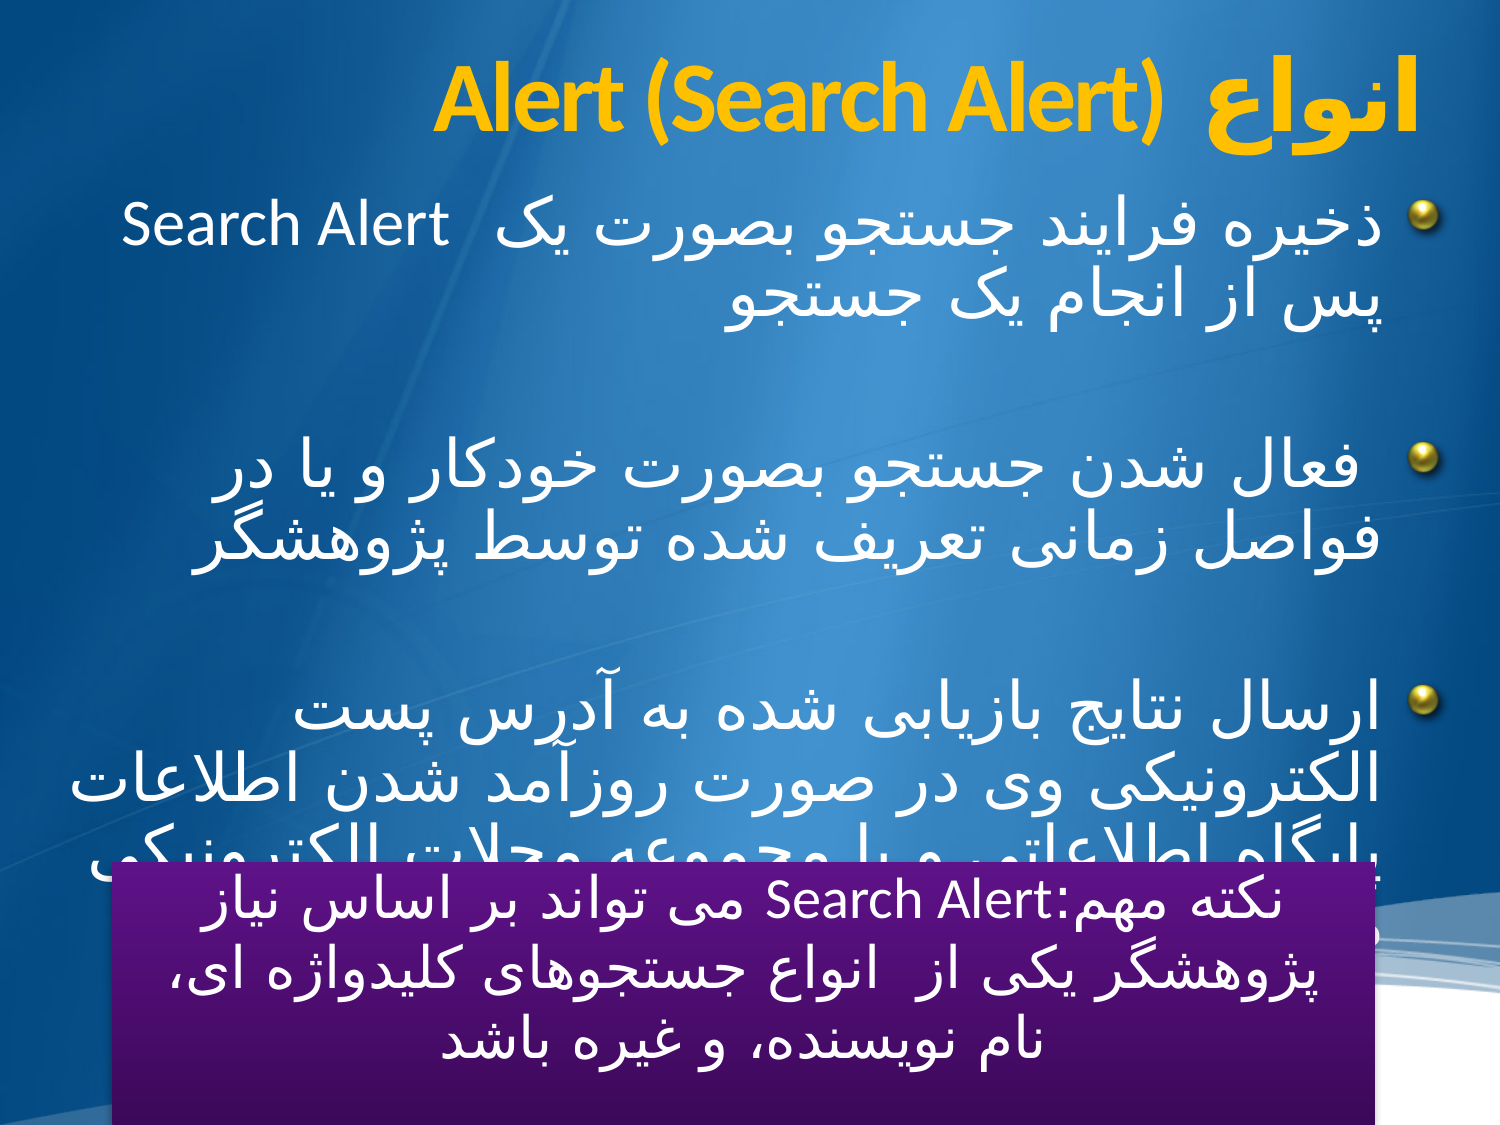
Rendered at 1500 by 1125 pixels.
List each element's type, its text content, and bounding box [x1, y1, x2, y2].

text_box نکته مهم:Search Alert می تواند بر اساس نیاز پژوهشگر یکی از انواع جستجوهای کلیدواژه ای، نام نویسنده، و غیره باشد [112, 862, 1375, 1125]
title انواع Alert (Search Alert) [75, 45, 1425, 187]
list ذخیره فرایند جستجو بصورت یک Search Alert پس از انجام یک جستجو فعال شدن جستجو بصورت خودکار و یا در فواصل زمانی تعریف شده توسط پژوهشگر ارسال نتایج بازیابی شده به آدرس پست الکترونیکی وی در صورت روزآمد شدن اطلاعات پایگاه اطلاعاتی و یا مجموعه مجلات الکترونیکی مورد نظر [50, 187, 1450, 996]
picture [0, 0, 1500, 1125]
